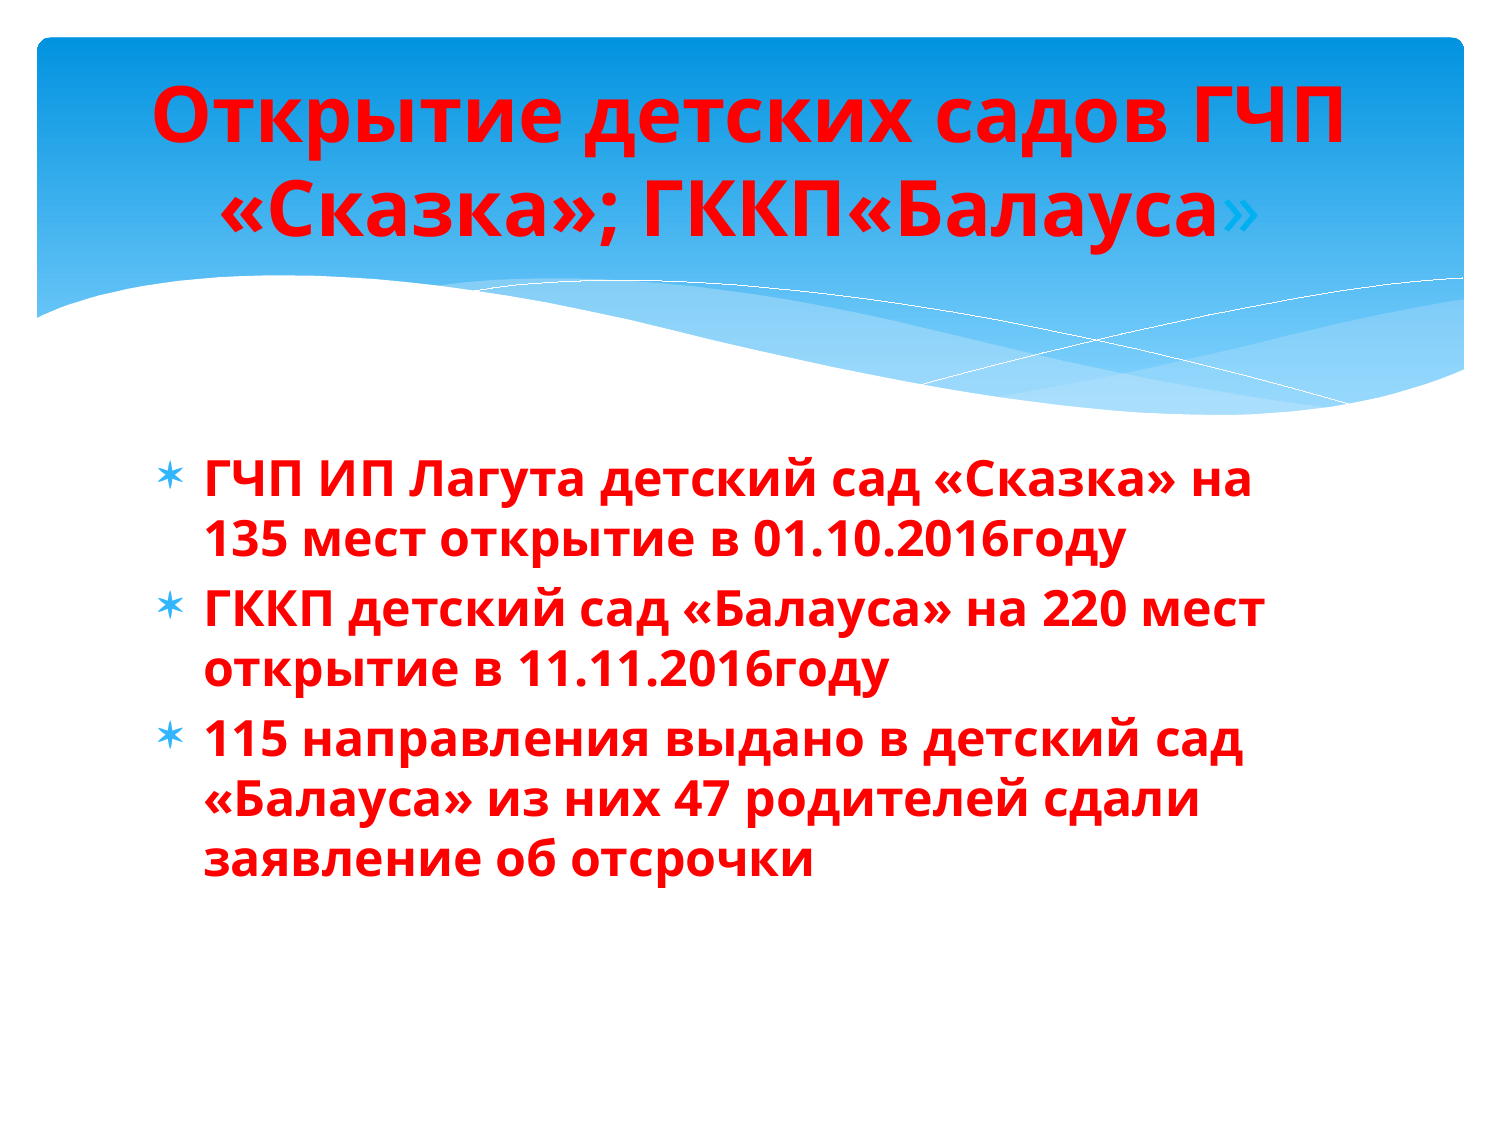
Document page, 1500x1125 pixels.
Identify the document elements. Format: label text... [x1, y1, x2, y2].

list ГЧП ИП Лагута детский сад «Сказка» на 135 мест открытие в 01.10.2016году ГККП детский сад «Балауса» на 220 мест открытие в 11.11.2016году 115 направления выдано в детский сад «Балауса» из них 47 родителей сдали заявление об отсрочки [143, 438, 1359, 1005]
title Открытие детских садов ГЧП «Сказка»; ГККП«Балауса» [75, 55, 1425, 261]
